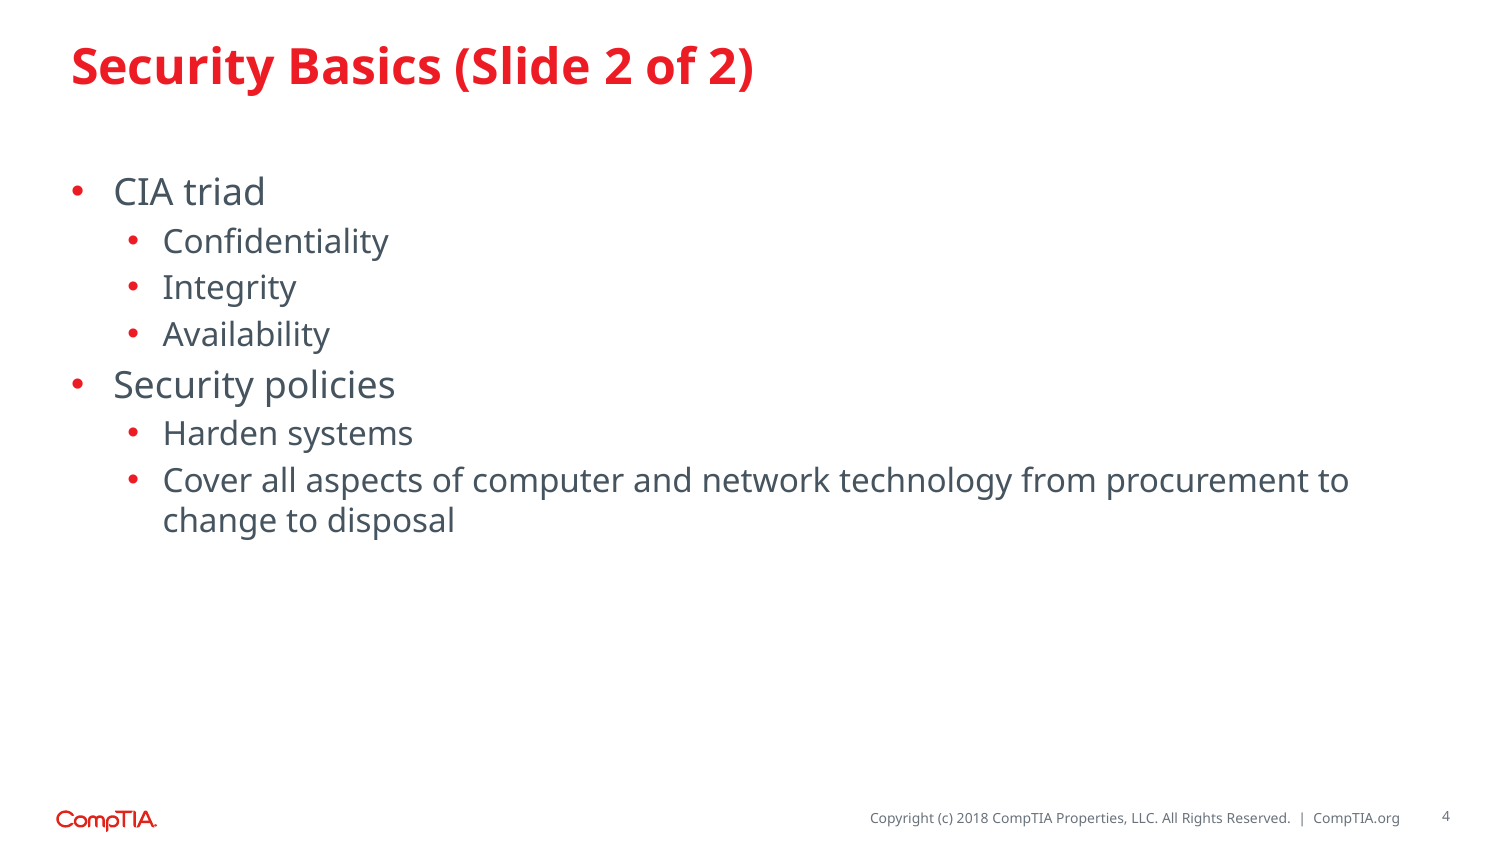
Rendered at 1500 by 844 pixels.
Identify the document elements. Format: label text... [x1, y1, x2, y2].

list CIA triad Confidentiality Integrity Availability Security policies Harden systems Cover all aspects of computer and network technology from procurement to change to disposal [56, 160, 1444, 746]
slide_number 4 [1407, 800, 1450, 835]
title Security Basics (Slide 2 of 2) [56, 12, 1444, 117]
